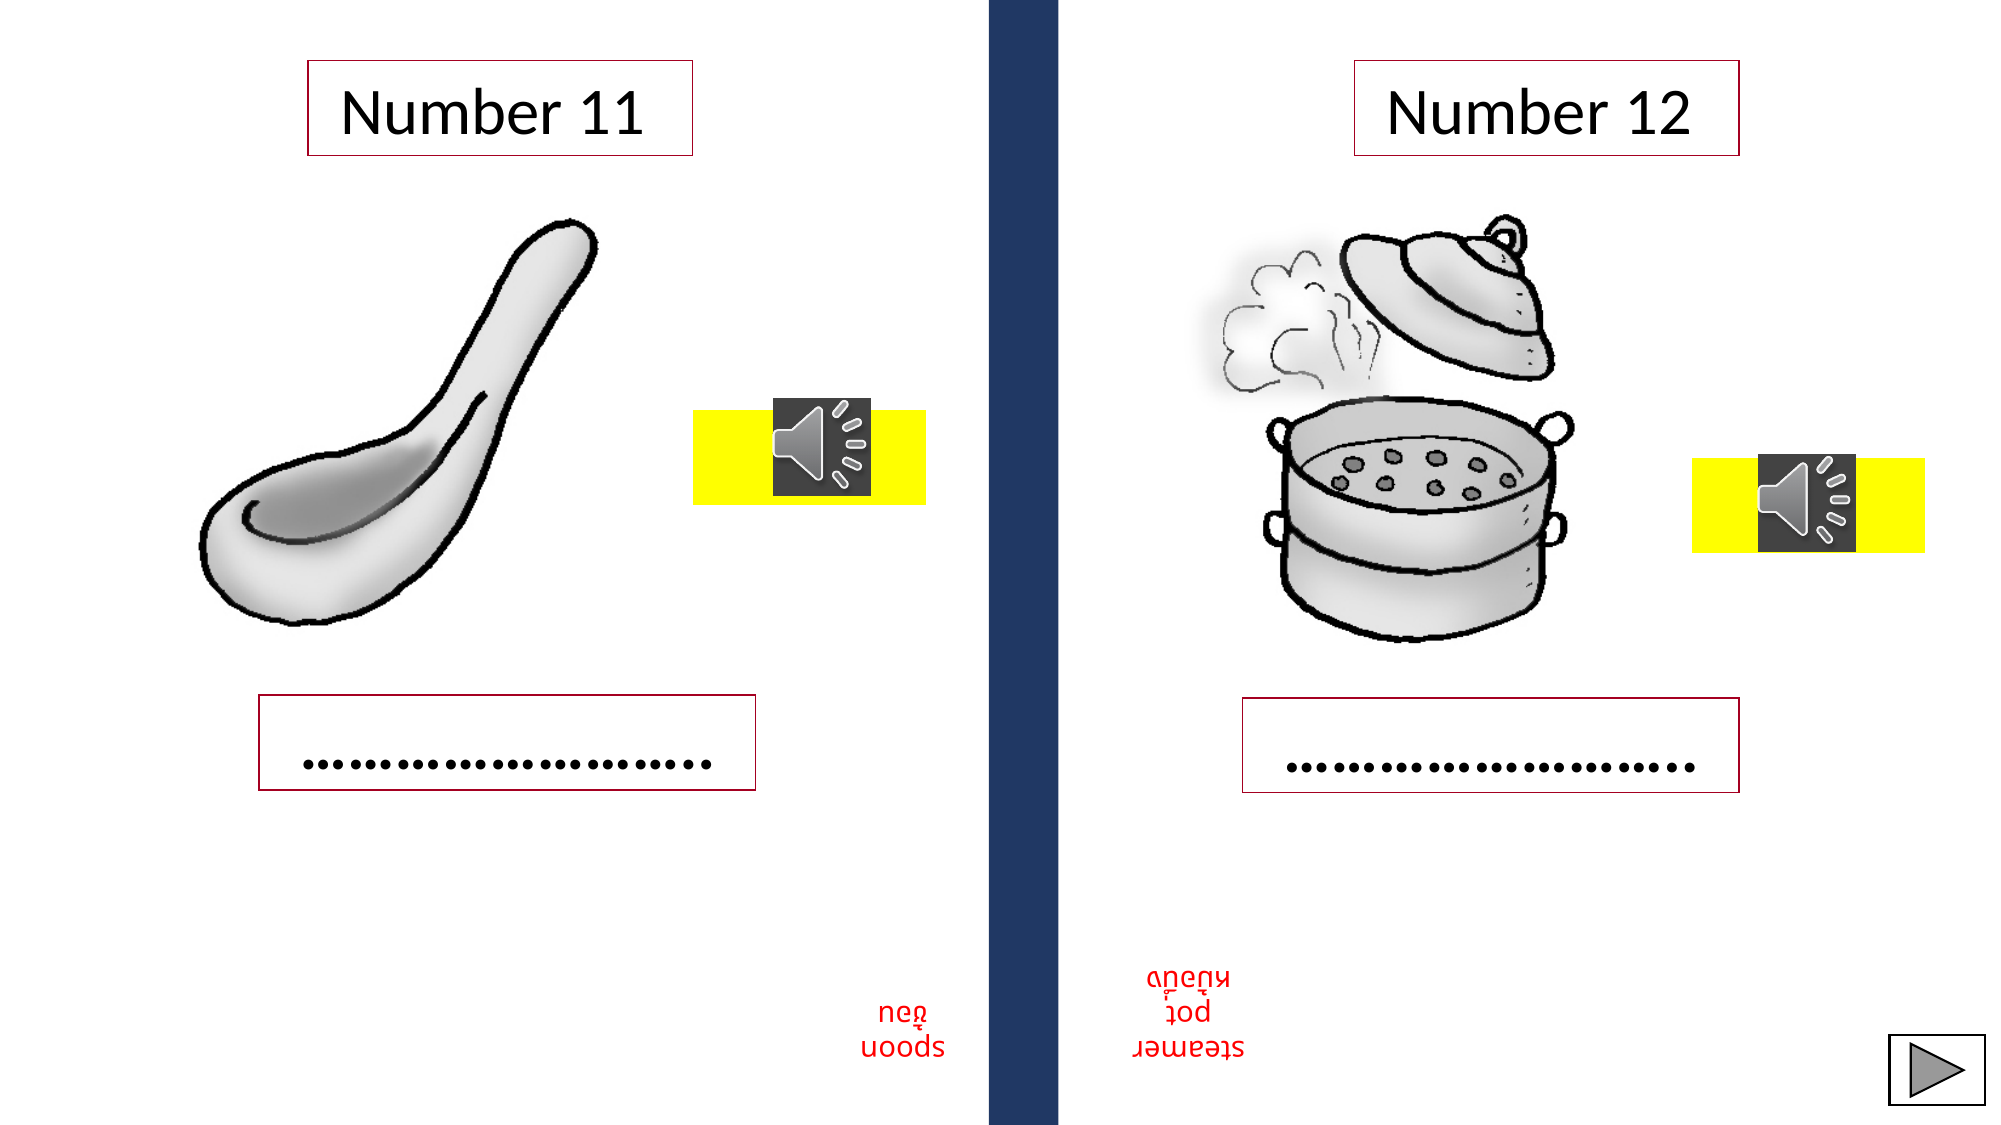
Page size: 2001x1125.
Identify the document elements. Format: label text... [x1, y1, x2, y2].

text_box steamer pot หม้อนึ่ง [1092, 958, 1285, 1078]
table_header [1857, 458, 1925, 553]
picture [772, 397, 873, 498]
text_box Number 11 [308, 60, 693, 156]
picture [119, 172, 633, 648]
picture [1158, 179, 1645, 676]
text_box Number 12 [1354, 60, 1739, 156]
text_box spoon ช้อน [816, 993, 989, 1078]
picture [1756, 452, 1857, 553]
text_box …………………….. [259, 695, 756, 790]
text_box [988, 0, 1059, 1125]
table_header [1692, 458, 1756, 553]
table_header [693, 410, 926, 505]
text_box [1888, 1034, 1986, 1106]
text_box …………………….. [1242, 697, 1739, 793]
